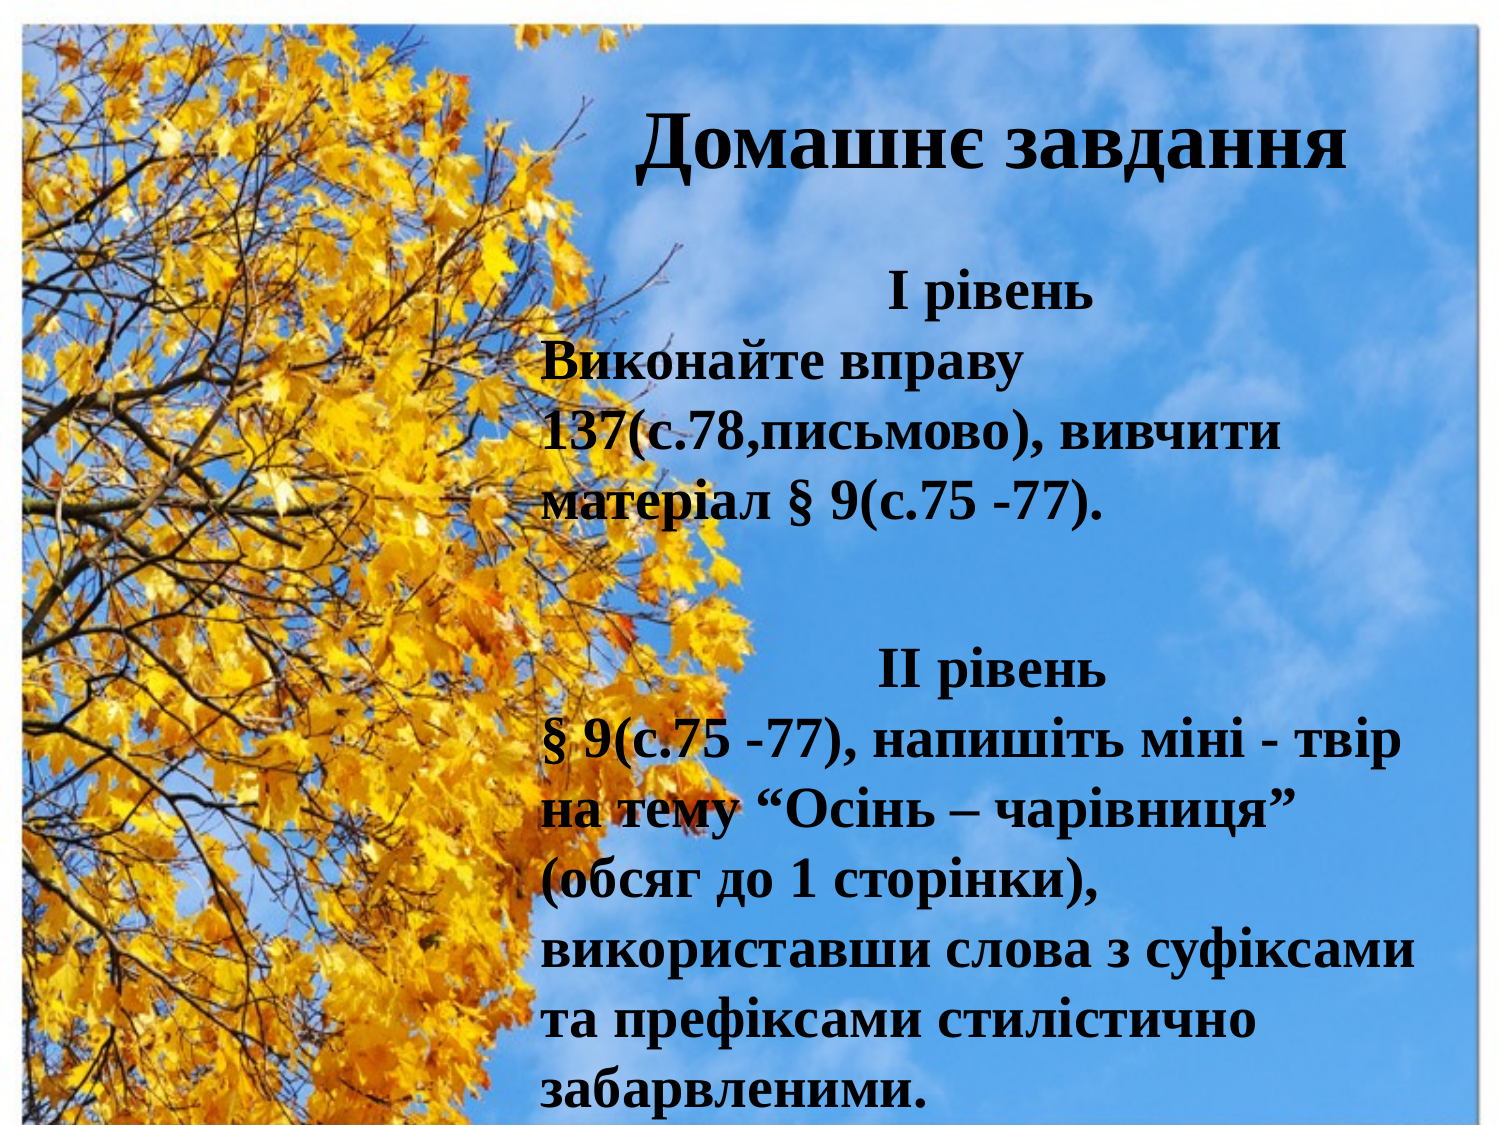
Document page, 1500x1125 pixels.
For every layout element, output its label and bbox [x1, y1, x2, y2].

list [0, 0, 1500, 1125]
